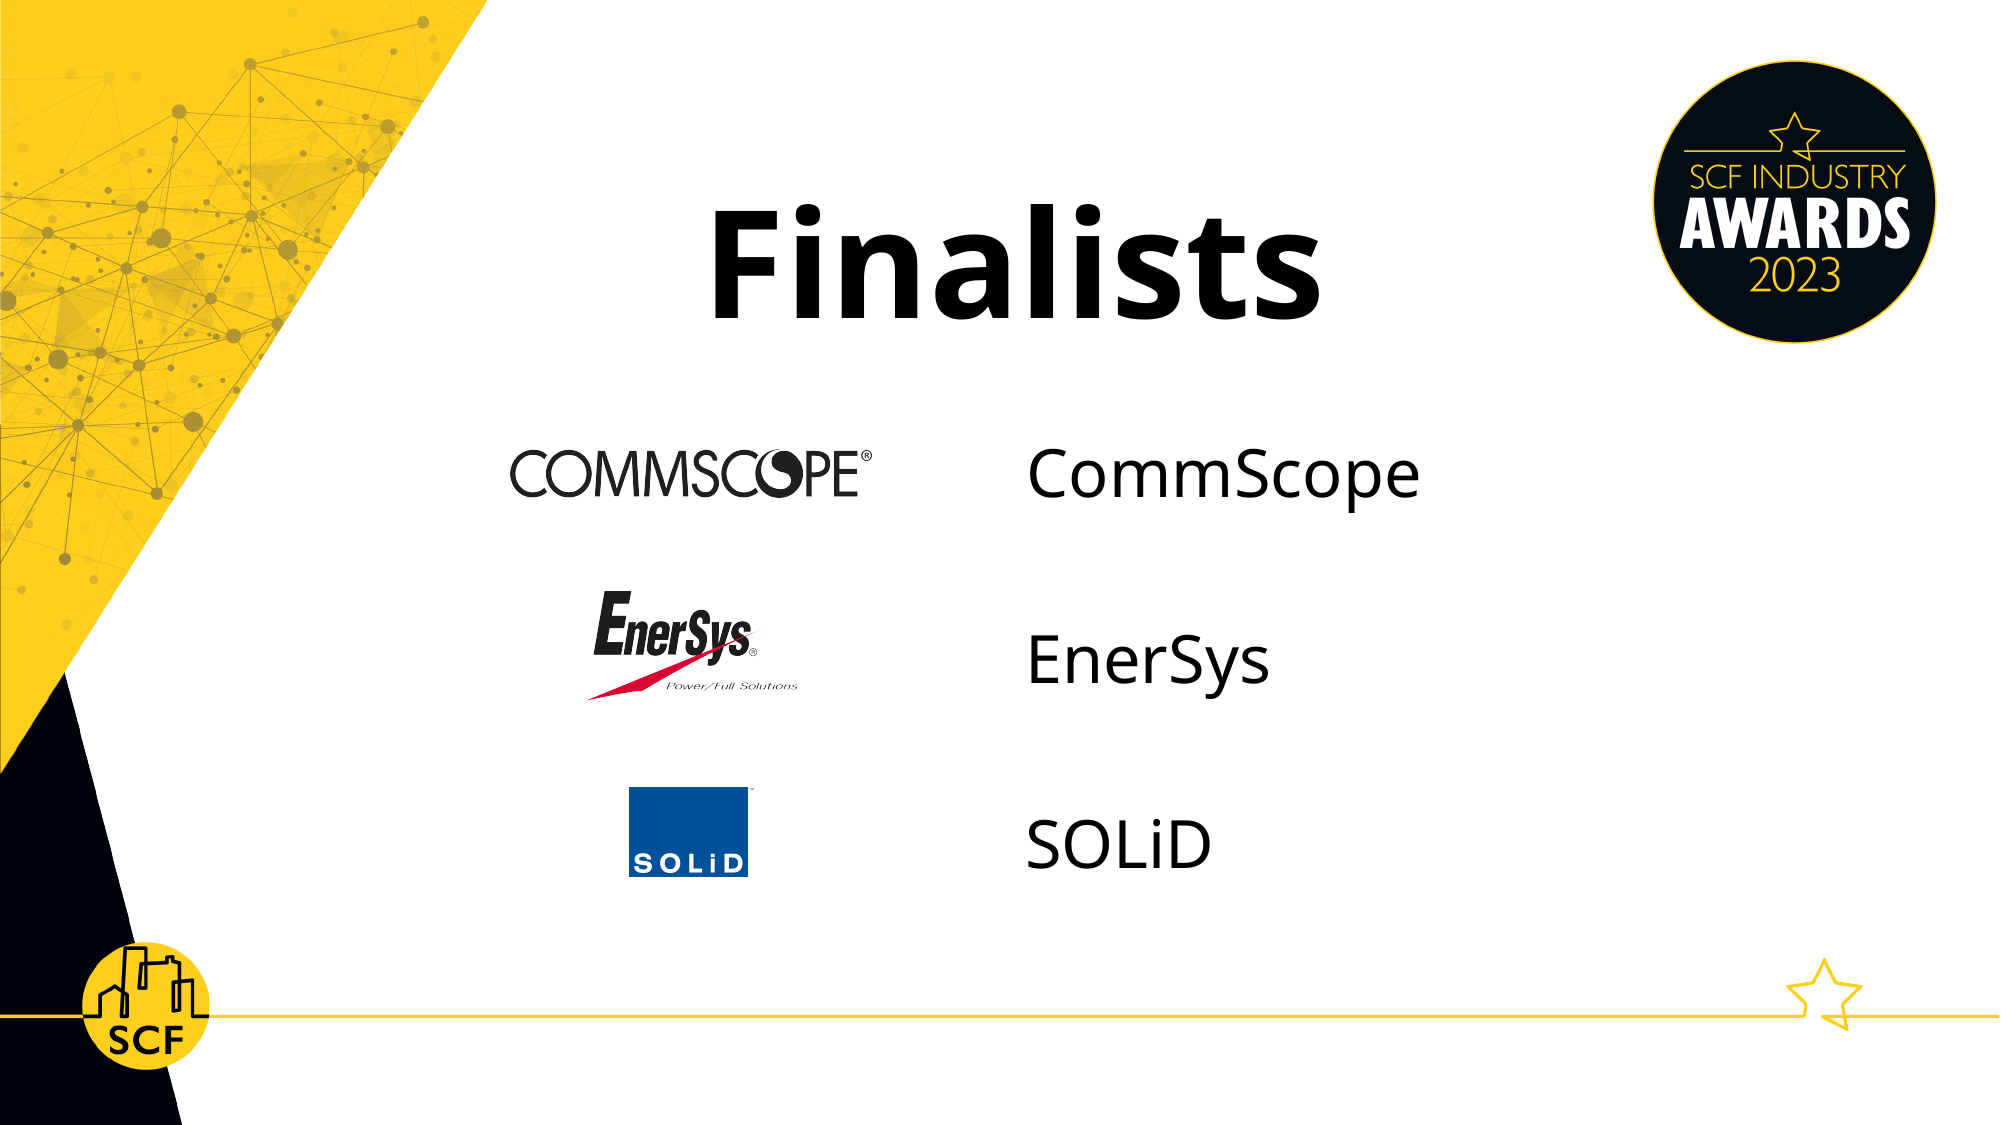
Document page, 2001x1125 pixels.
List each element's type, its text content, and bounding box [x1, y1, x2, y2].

text_box Finalists [632, 160, 1396, 338]
text_box CommScope [1011, 423, 1631, 508]
text_box EnerSys [1010, 609, 1503, 693]
text_box SOLiD [1010, 793, 1503, 877]
picture [0, 0, 2000, 1125]
